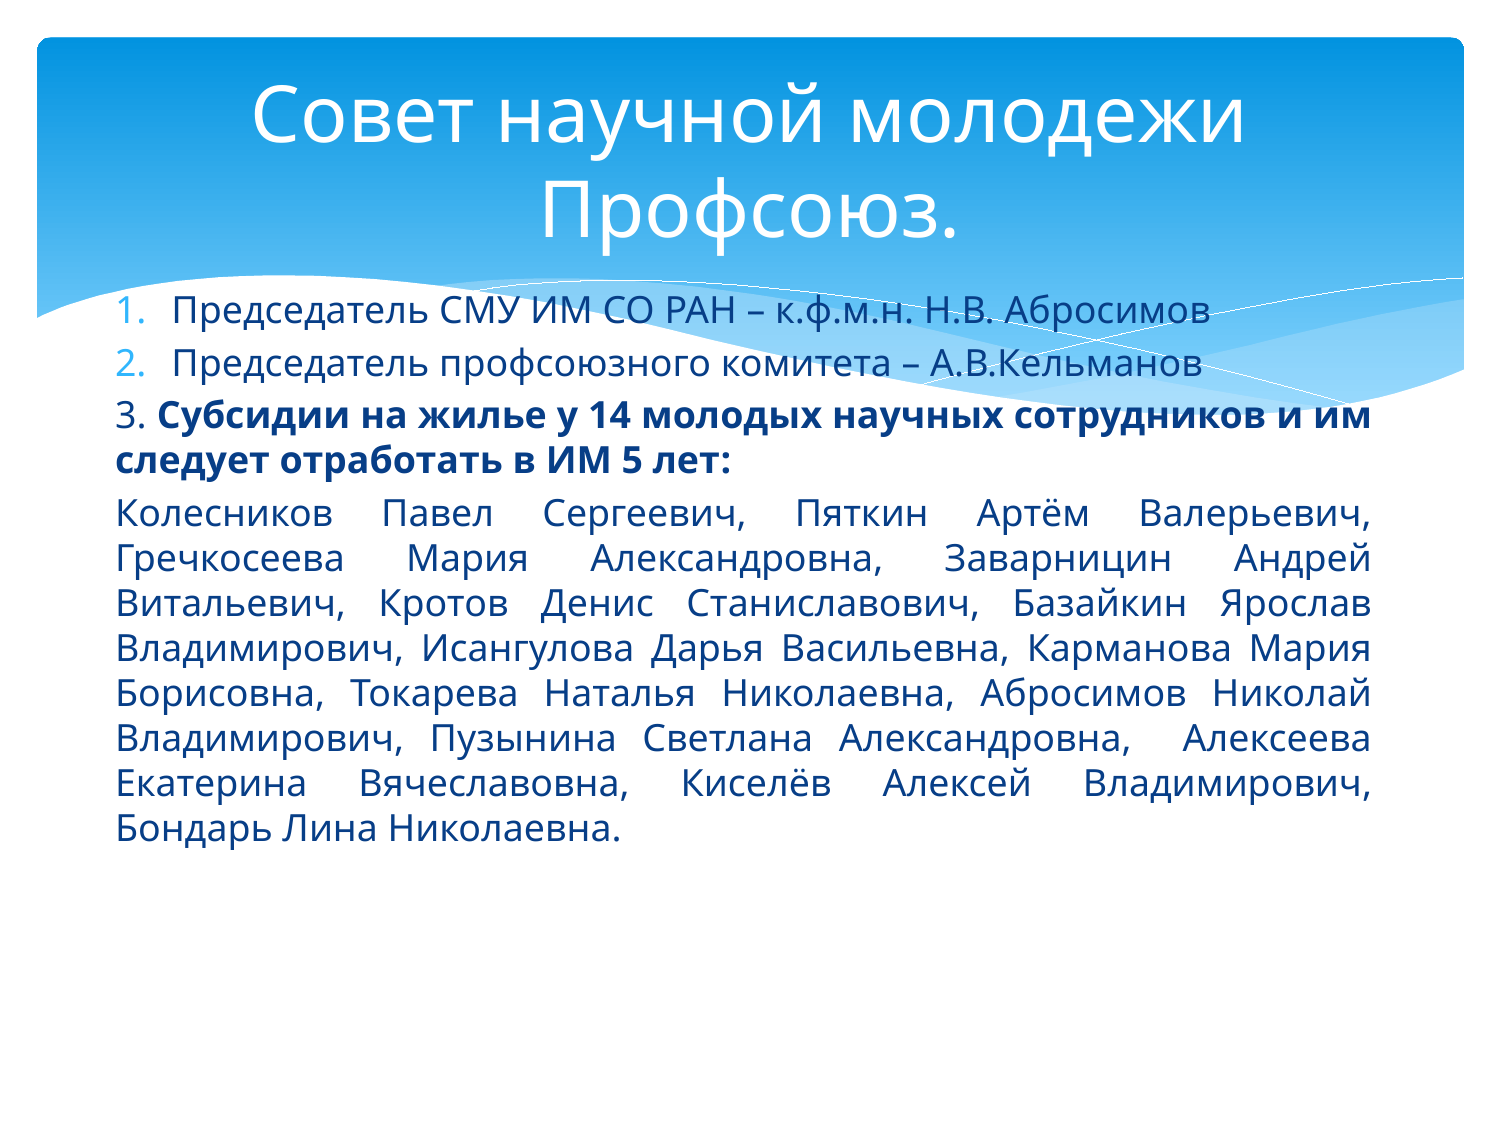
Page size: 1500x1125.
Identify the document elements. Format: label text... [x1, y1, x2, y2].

list Председатель СМУ ИМ СО РАН – к.ф.м.н. Н.В. Абросимов Председатель профсоюзного комитета – А.В.Кельманов 3. Субсидии на жилье у 14 молодых научных сотрудников и им следует отработать в ИМ 5 лет: Колесников Павел Сергеевич, Пяткин Артём Валерьевич, Гречкосеева Мария Александровна, Заварницин Андрей Витальевич, Кротов Денис Станиславович, Базайкин Ярослав Владимирович, Исангулова Дарья Васильевна, Карманова Мария Борисовна, Токарева Наталья Николаевна, Абросимов Николай Владимирович, Пузынина Светлана Александровна, Алексеева Екатерина Вячеславовна, Киселёв Алексей Владимирович, Бондарь Лина Николаевна. [100, 278, 1388, 1059]
title Совет научной молодежи Профсоюз. [75, 55, 1425, 261]
